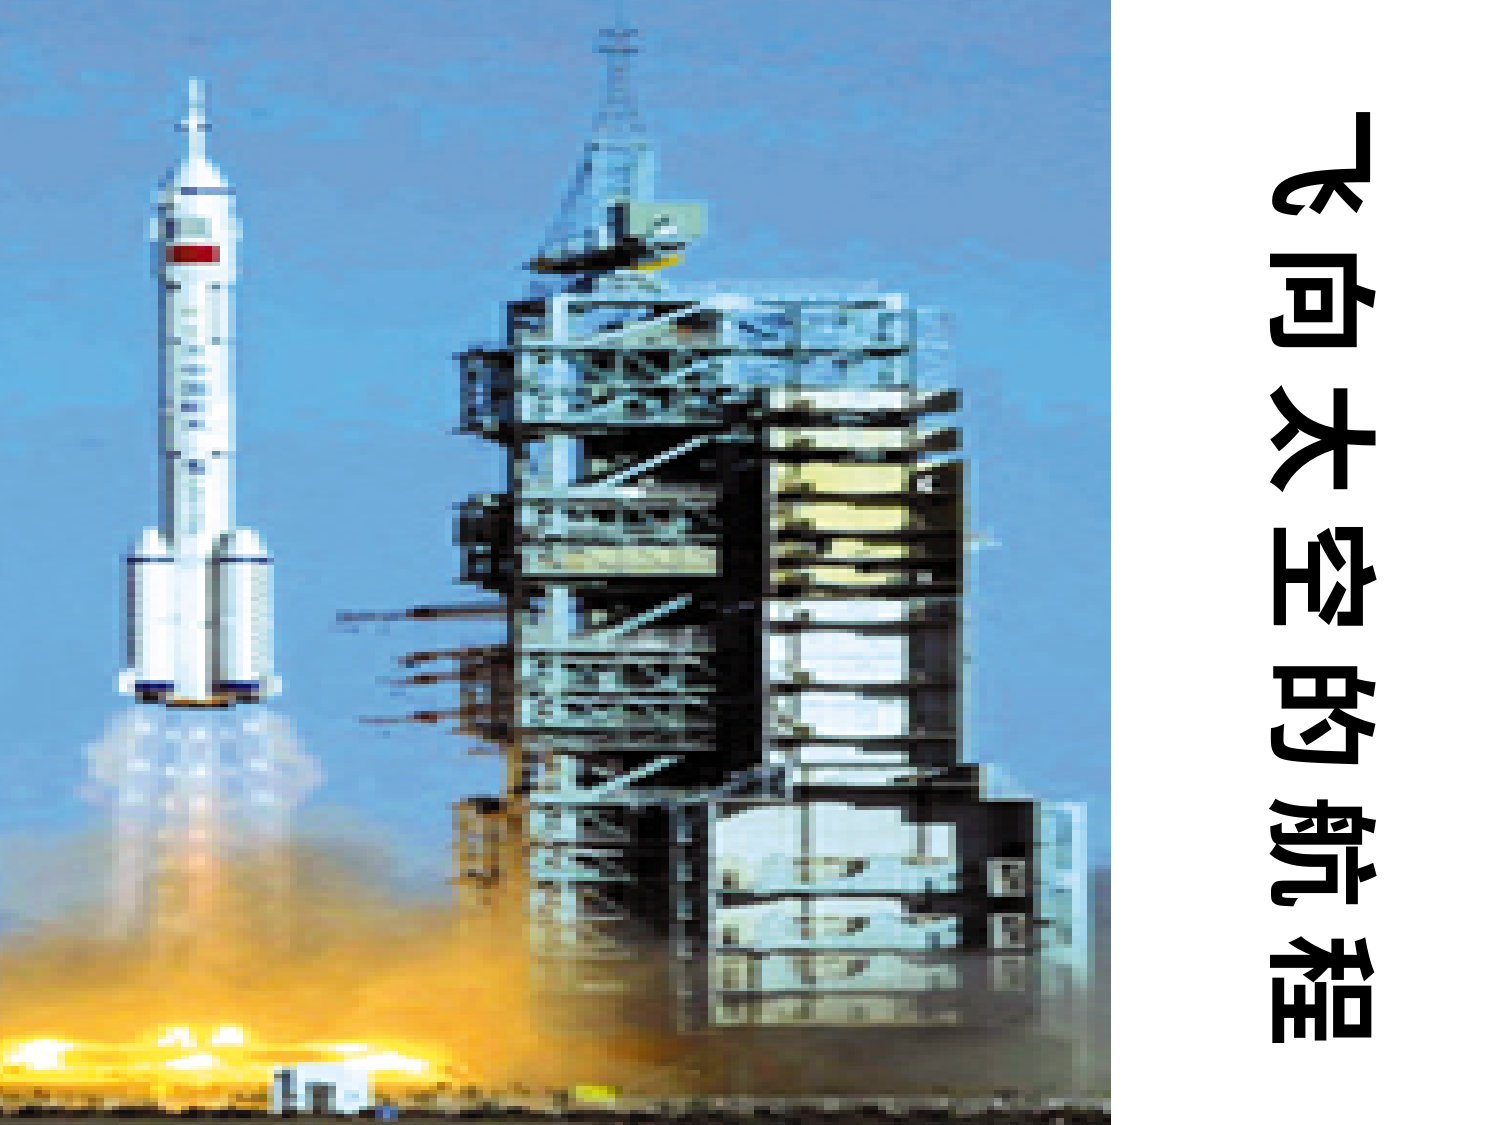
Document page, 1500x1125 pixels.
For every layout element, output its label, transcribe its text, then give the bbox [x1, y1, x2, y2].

text_box 飞 向 太 空 的 航 程 [1233, 91, 1401, 1125]
picture [0, 0, 1111, 1125]
